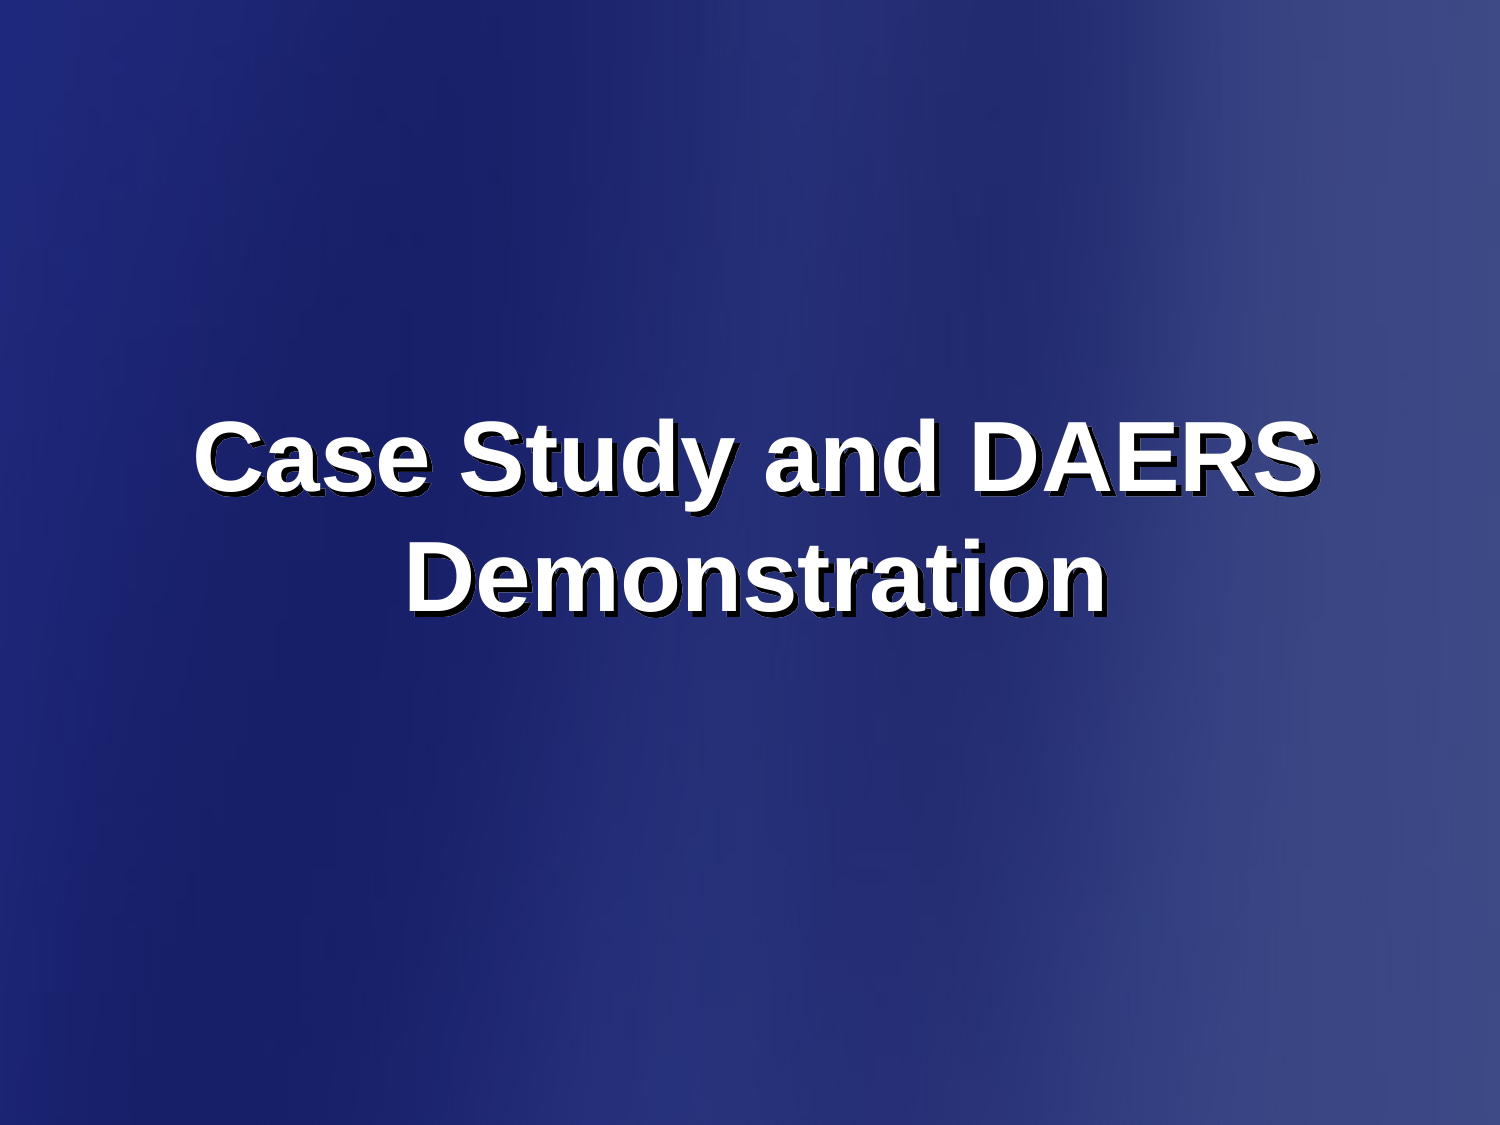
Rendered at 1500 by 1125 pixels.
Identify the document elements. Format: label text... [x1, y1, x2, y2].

picture [0, 0, 1500, 1125]
title Case Study and DAERS Demonstration [62, 377, 1451, 646]
